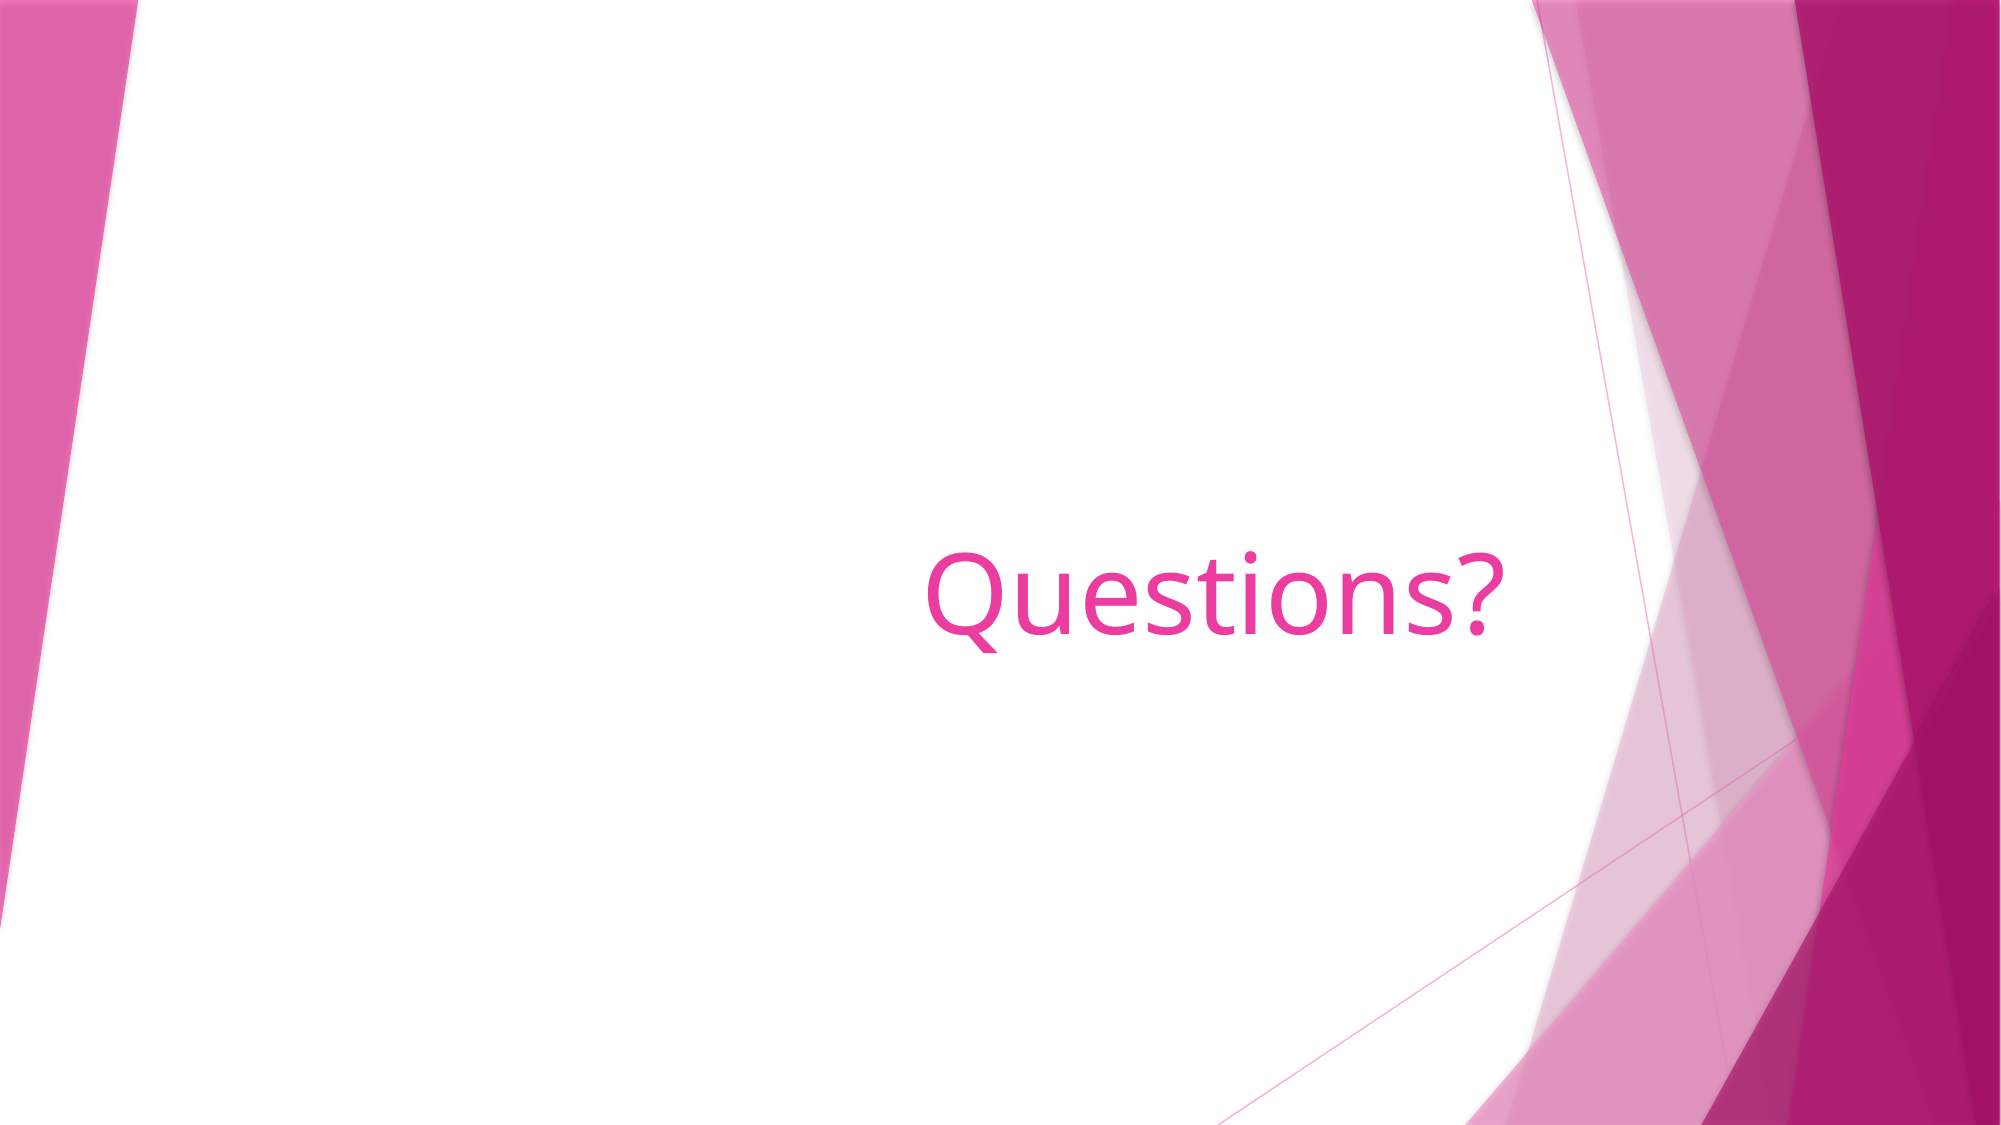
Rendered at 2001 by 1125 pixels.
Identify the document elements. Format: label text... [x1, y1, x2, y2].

title Questions? [247, 394, 1522, 665]
